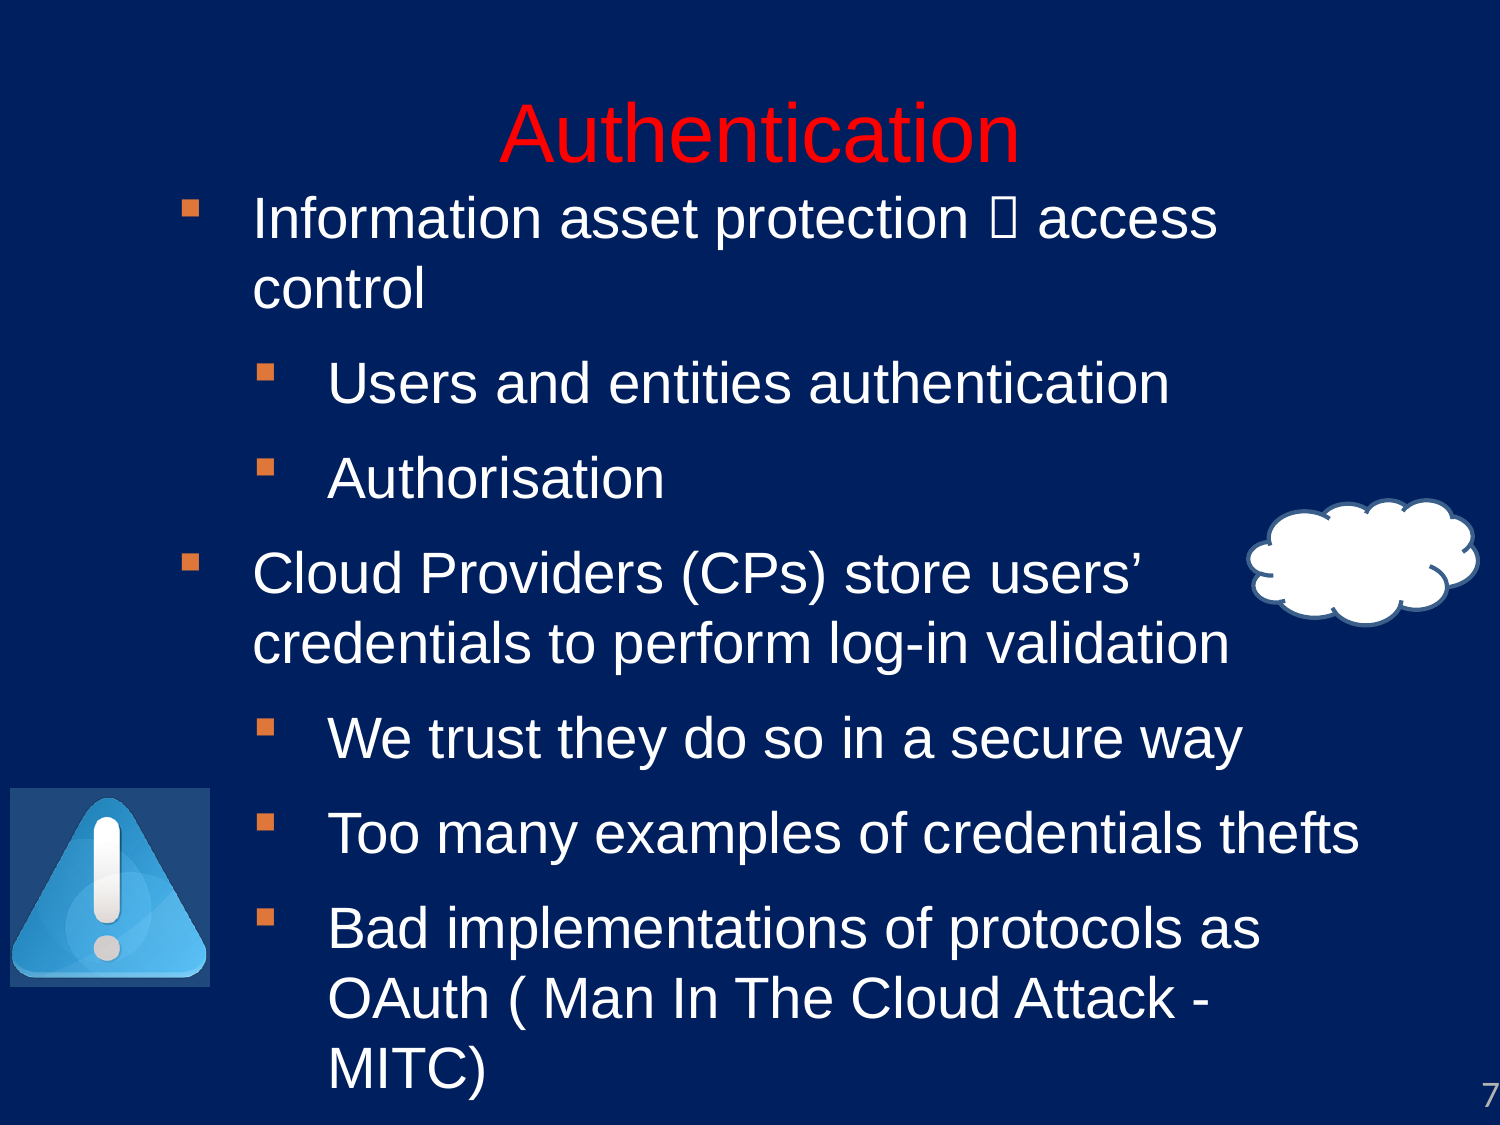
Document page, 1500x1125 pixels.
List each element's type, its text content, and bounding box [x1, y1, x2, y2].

slide_number 7 [1437, 1069, 1500, 1125]
text_box [1246, 498, 1481, 628]
picture [9, 787, 210, 988]
text_box Information asset protection  access control Users and entities authentication Authorisation Cloud Providers (CPs) store users’ credentials to perform log-in validation We trust they do so in a secure way Too many examples of credentials thefts Bad implementations of protocols as OAuth ( Man In The Cloud Attack -MITC) [174, 180, 1364, 1100]
title Authentication [44, 53, 1456, 267]
